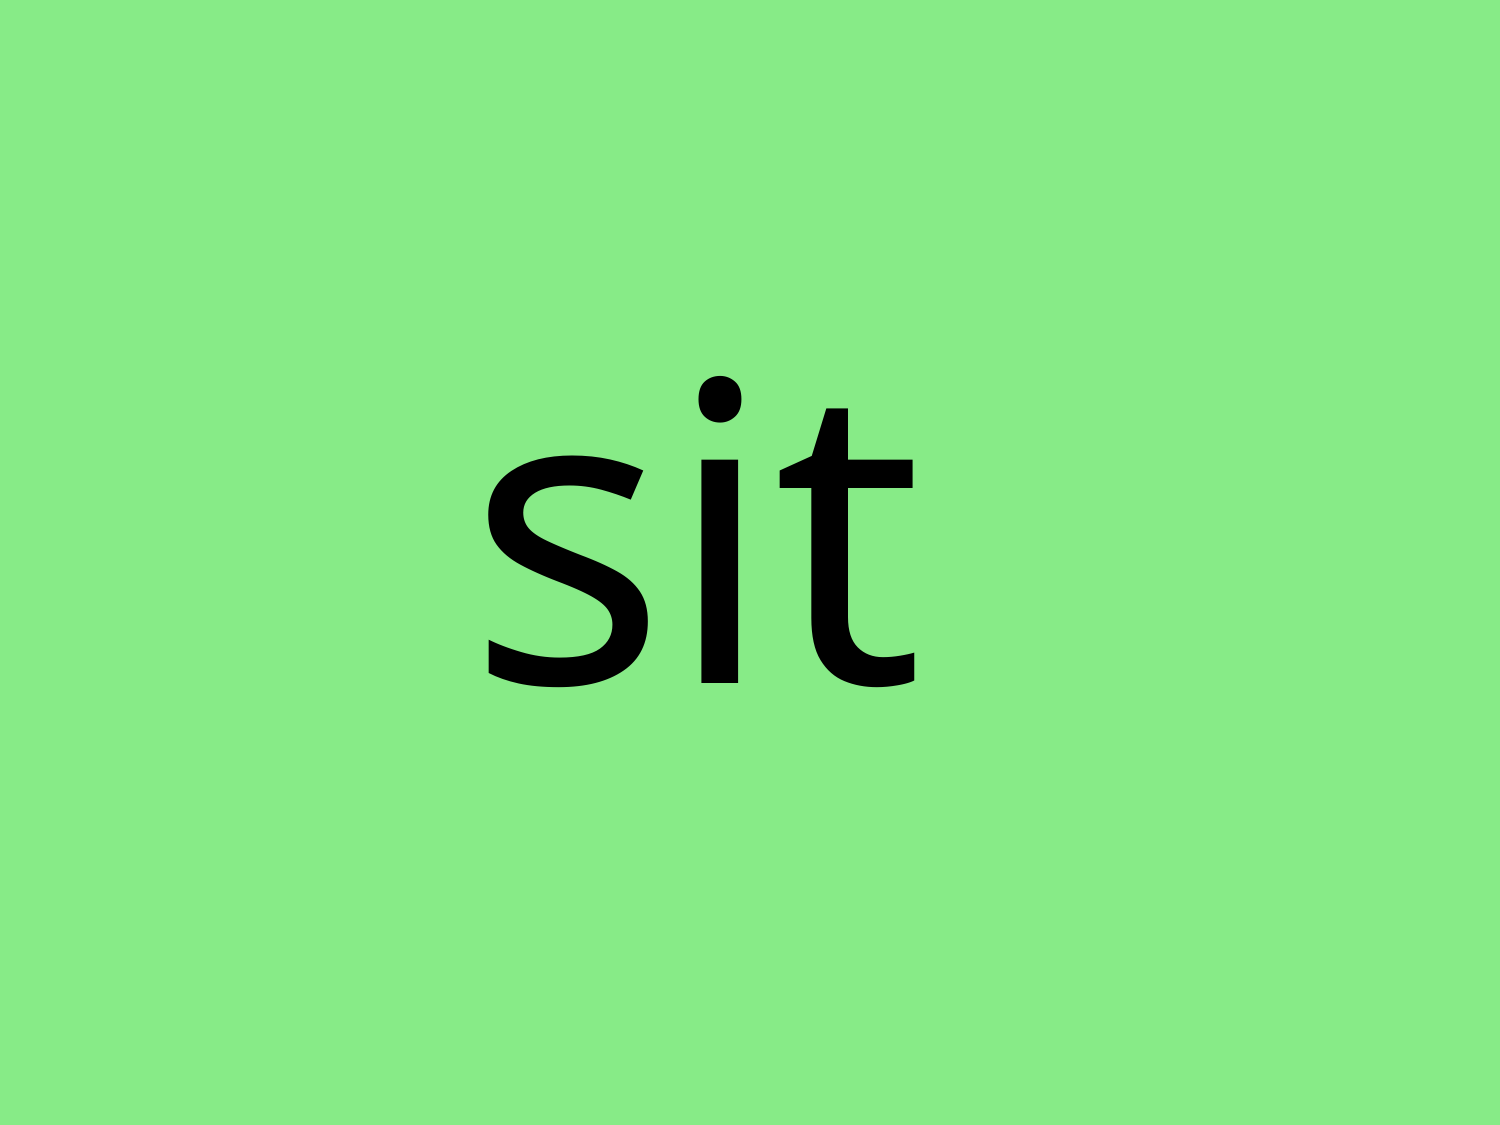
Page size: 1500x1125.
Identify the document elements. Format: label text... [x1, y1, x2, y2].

text_box sit [41, 259, 1459, 775]
